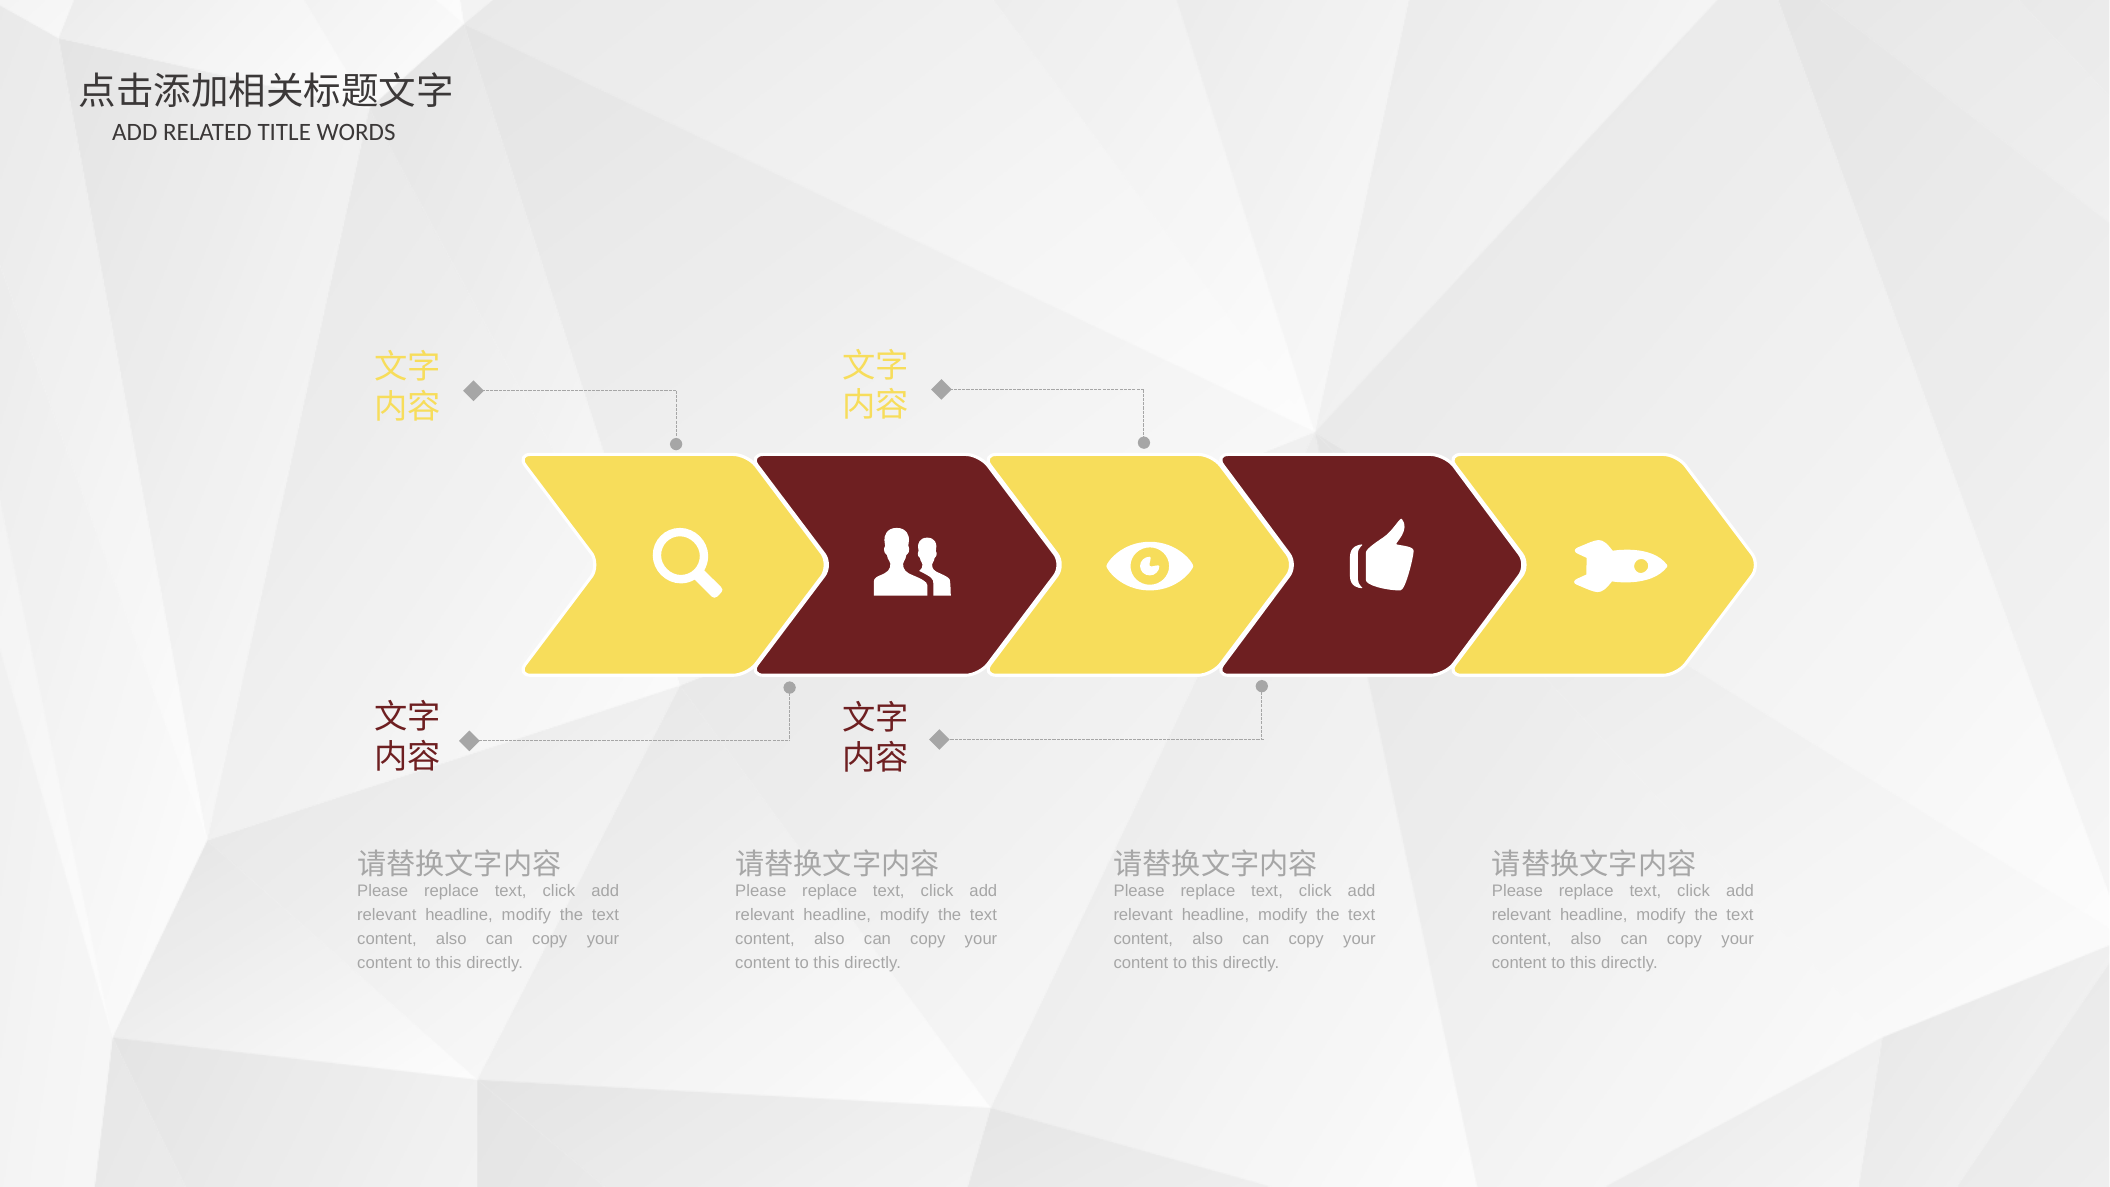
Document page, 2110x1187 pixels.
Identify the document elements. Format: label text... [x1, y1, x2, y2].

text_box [520, 454, 1757, 676]
text_box 请替换文字内容 [356, 838, 570, 876]
text_box 请替换文字内容 [1113, 838, 1326, 876]
picture [0, 0, 2110, 1187]
text_box 文字内容 [834, 343, 917, 424]
text_box 请替换文字内容 [1491, 838, 1704, 876]
text_box ADD RELATED TITLE WORDS [96, 107, 413, 154]
text_box 请替换文字内容 [735, 838, 948, 876]
text_box 文字内容 [366, 345, 449, 426]
text_box 文字内容 [366, 695, 449, 775]
text_box Please replace text, click add relevant headline, modify the text content, also can copy your content to this directly. [1491, 876, 1755, 972]
text_box Please replace text, click add relevant headline, modify the text content, also can copy your content to this directly. [1113, 876, 1376, 972]
text_box 文字内容 [834, 695, 917, 776]
text_box Please replace text, click add relevant headline, modify the text content, also can copy your content to this directly. [356, 876, 620, 972]
text_box 点击添加相关标题文字 [62, 59, 470, 121]
text_box Please replace text, click add relevant headline, modify the text content, also can copy your content to this directly. [735, 876, 998, 972]
